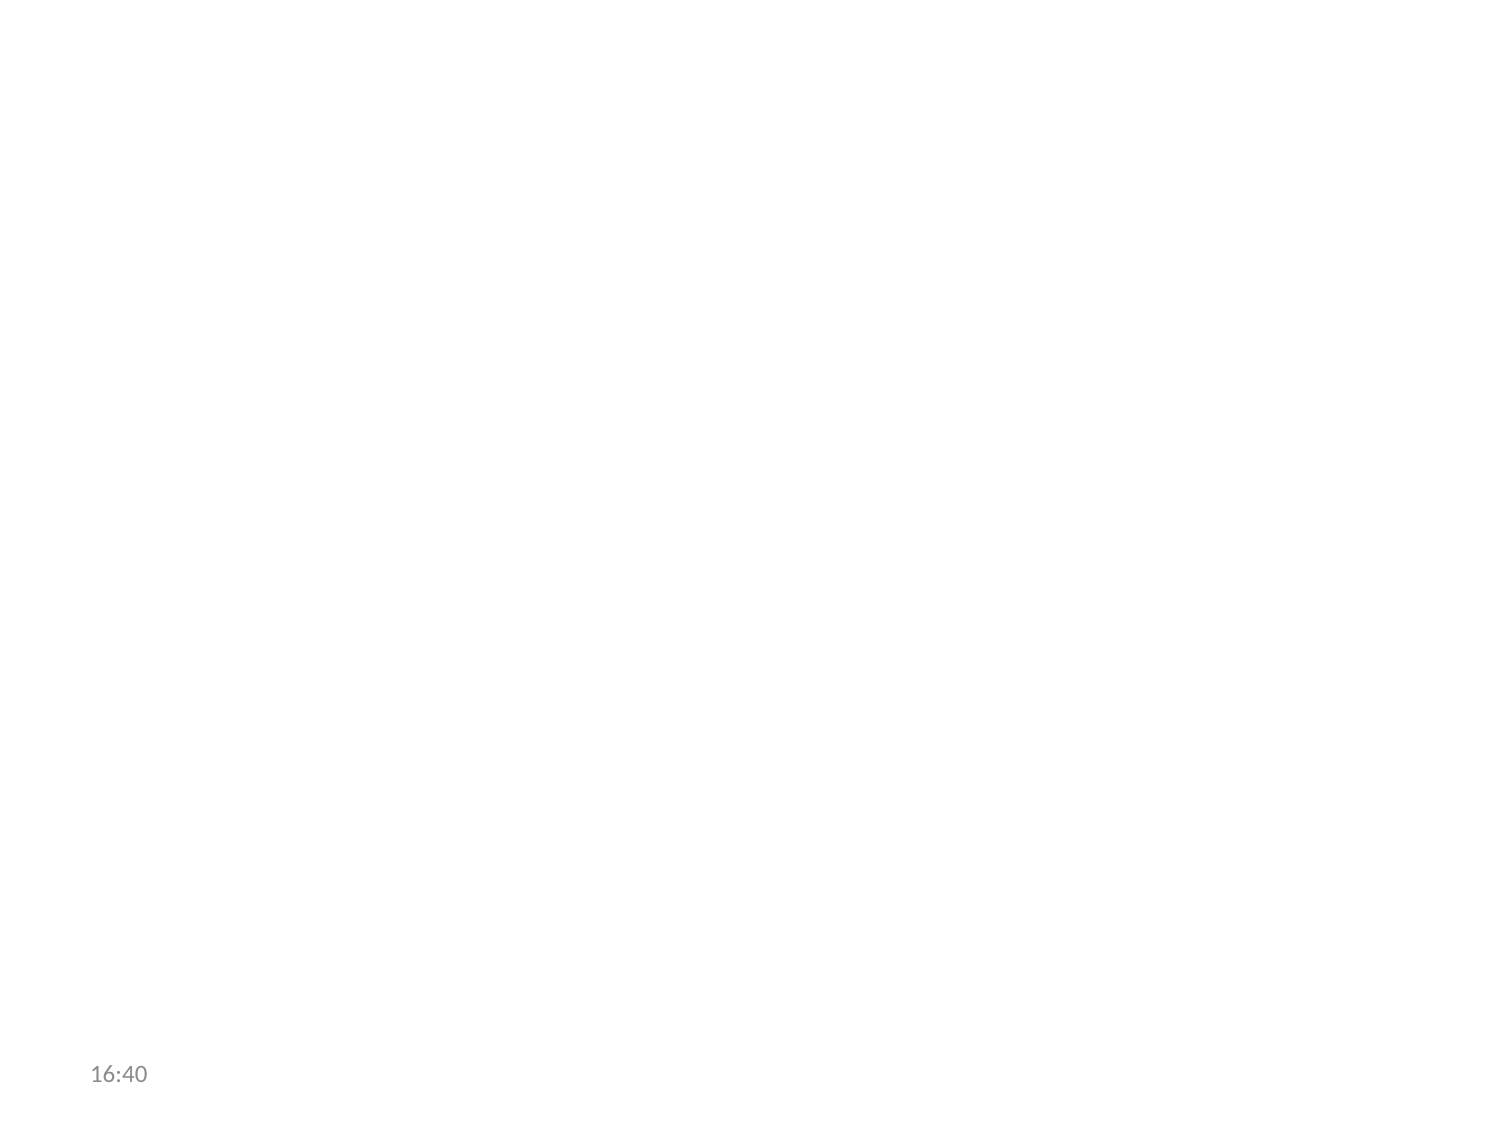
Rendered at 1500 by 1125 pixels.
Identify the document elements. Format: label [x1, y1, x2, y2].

slide_number [75, 1042, 425, 1103]
